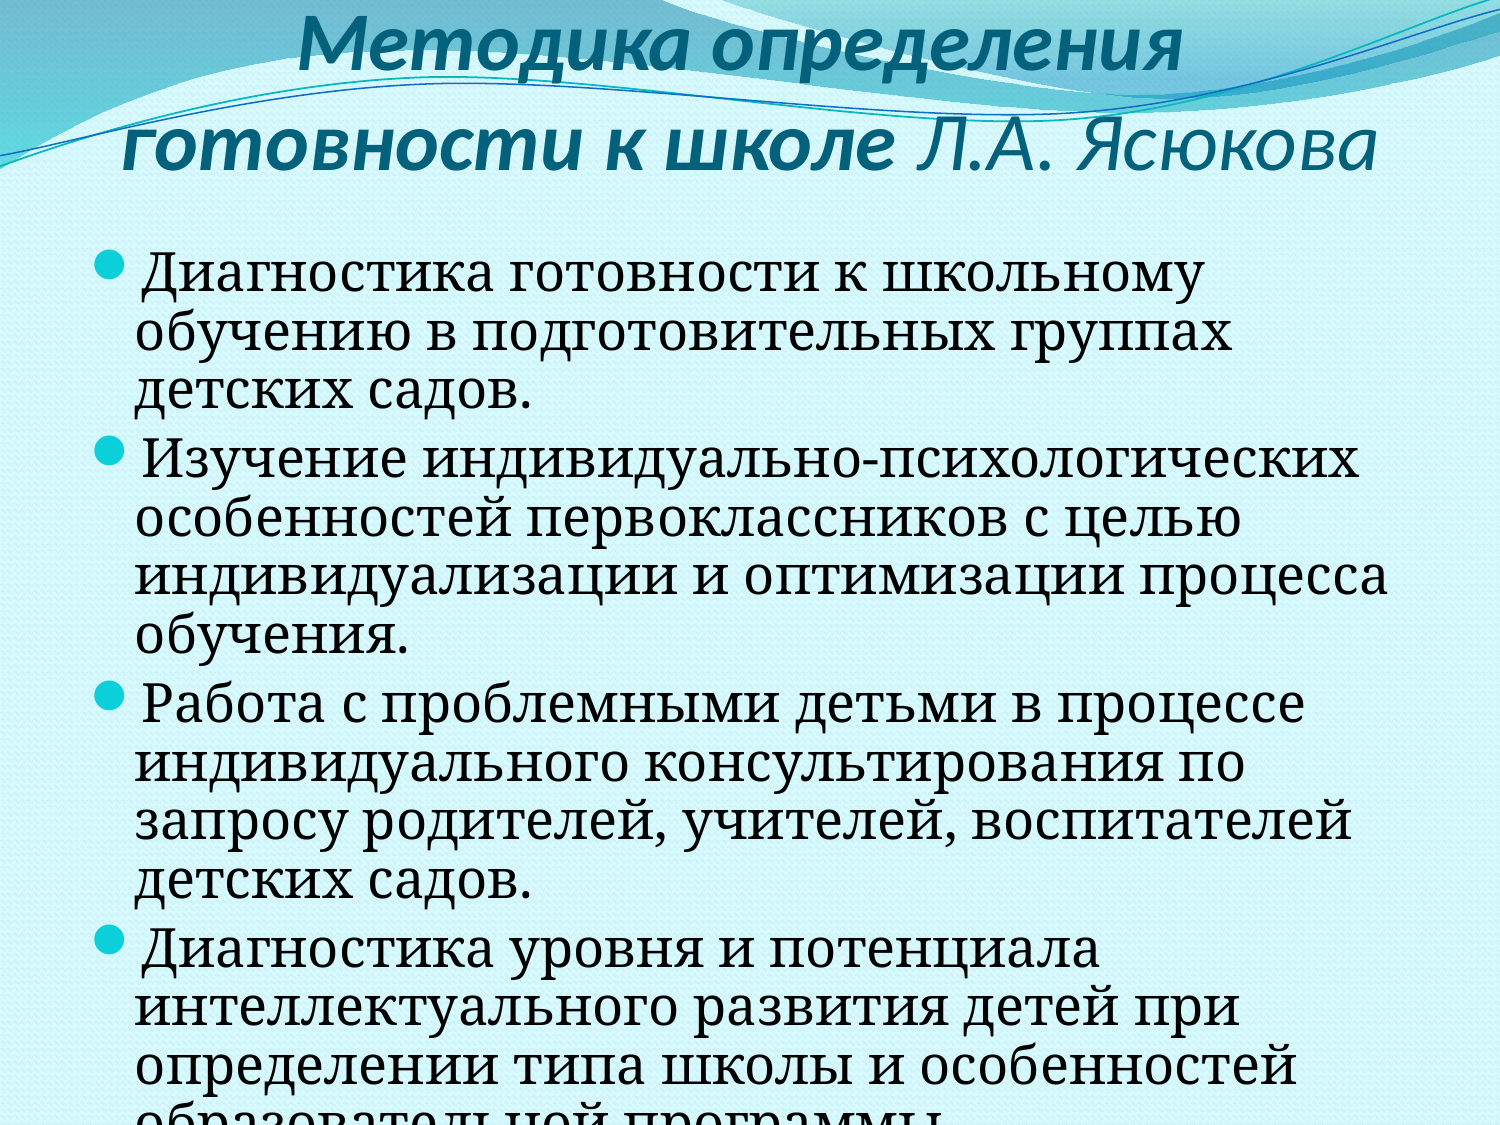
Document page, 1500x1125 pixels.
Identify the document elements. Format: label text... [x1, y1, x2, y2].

title Методика определения готовности к школе Л.А. Ясюкова [0, 137, 1500, 188]
list Диагностика готовности к школьному обучению в подготовительных группах детских садов. Изучение индивидуально-психологических особенностей первоклассников с целью индивидуализации и оптимизации процесса обучения. Работа с проблемными детьми в процессе индивидуального консультирования по запросу родителей, учителей, воспитателей детских садов. Диагностика уровня и потенциала интеллектуального развития детей при определении типа школы и особенностей образовательной программы. [74, 237, 1426, 1125]
